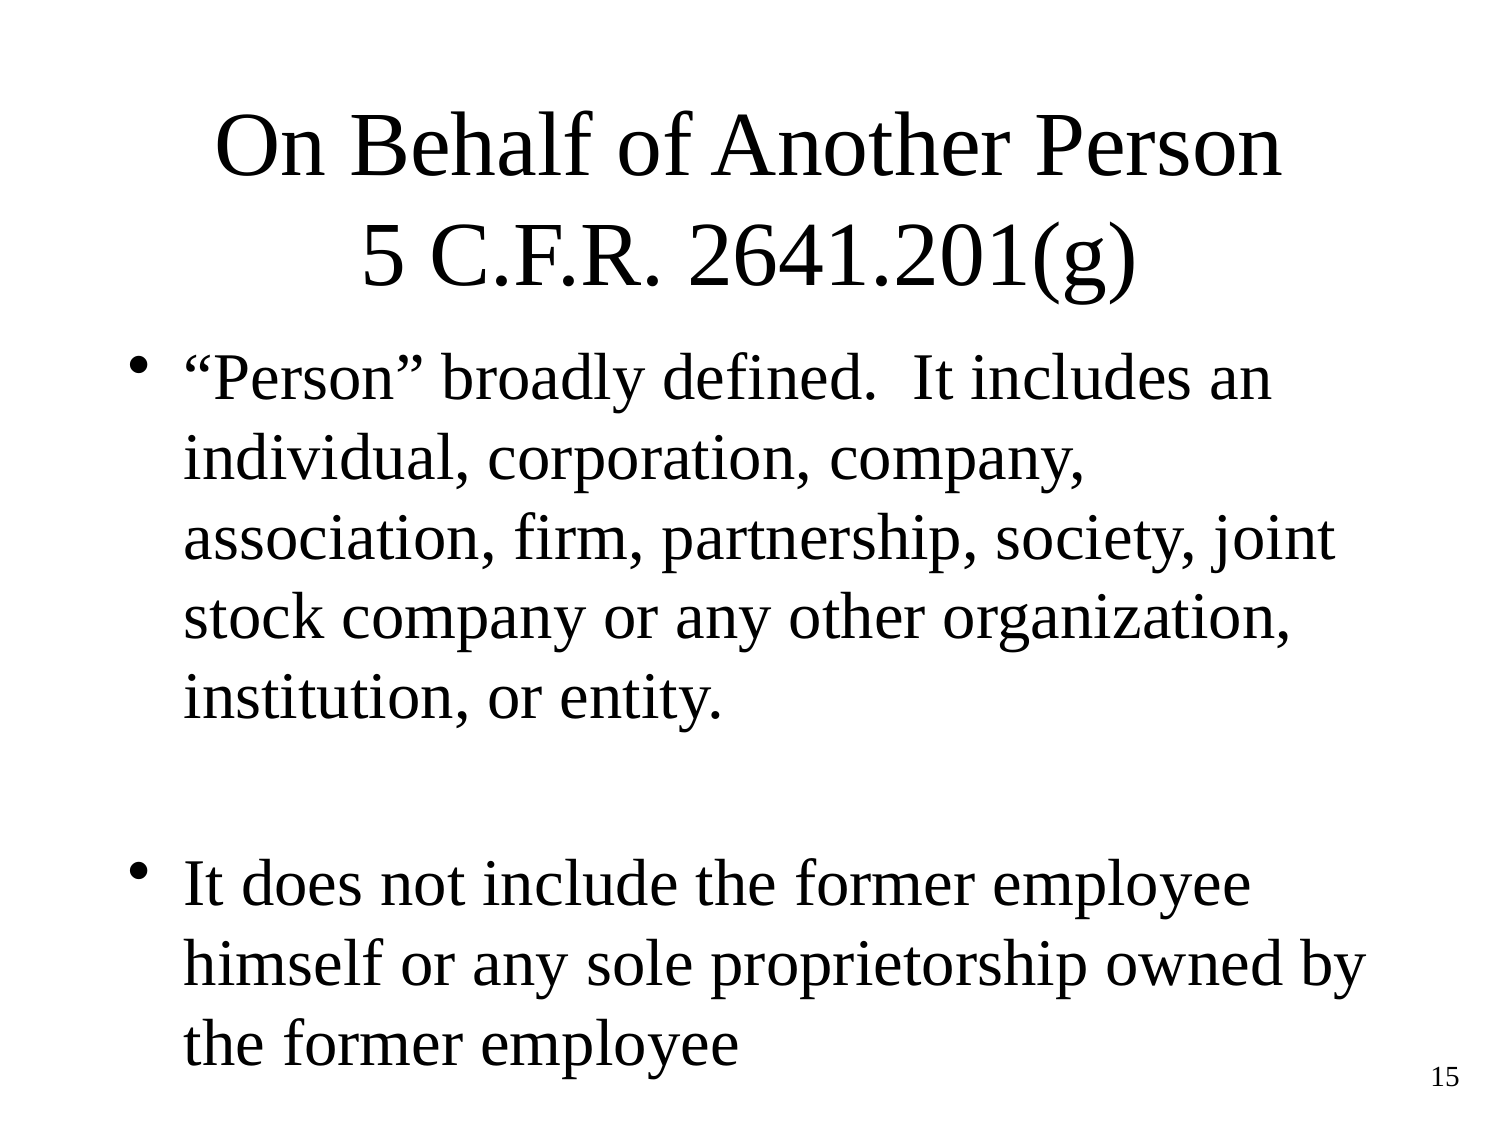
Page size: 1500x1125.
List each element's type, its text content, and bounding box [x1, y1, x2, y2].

list “Person” broadly defined. It includes an individual, corporation, company, association, firm, partnership, society, joint stock company or any other organization, institution, or entity. It does not include the former employee himself or any sole proprietorship owned by the former employee [112, 324, 1388, 1000]
title On Behalf of Another Person 5 C.F.R. 2641.201(g) [112, 99, 1388, 288]
slide_number 15 [1162, 1037, 1476, 1113]
